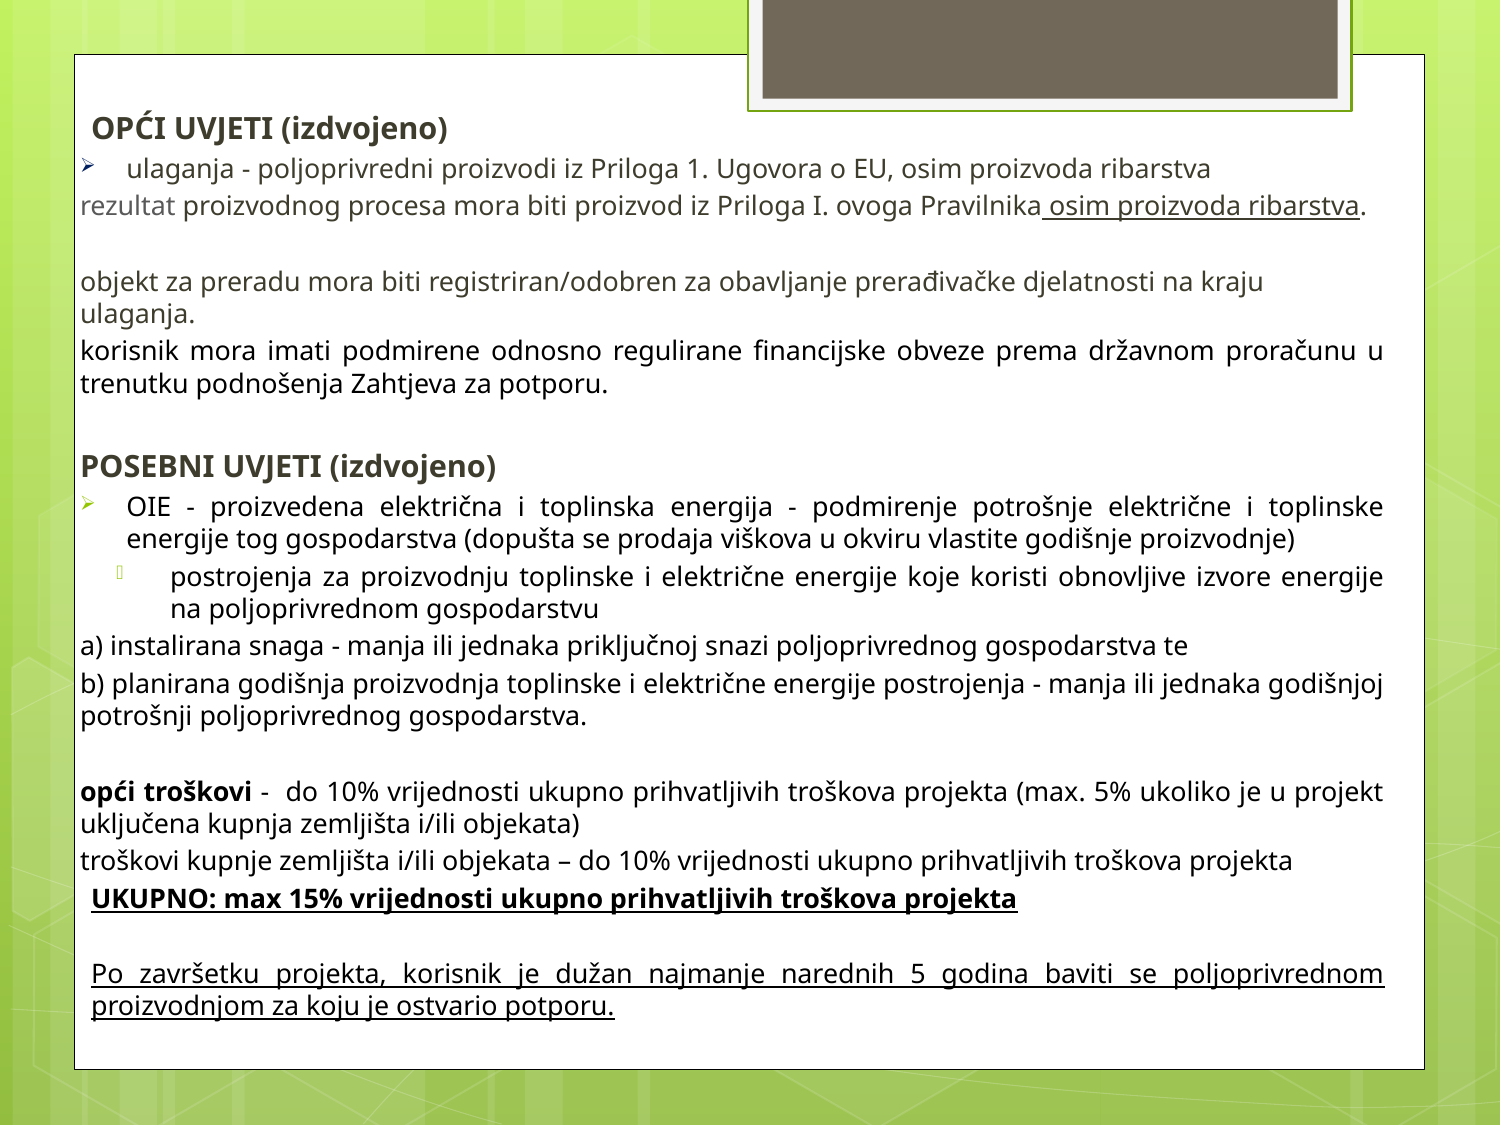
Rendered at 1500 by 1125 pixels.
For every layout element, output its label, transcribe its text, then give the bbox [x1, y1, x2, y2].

list OPĆI UVJETI (izdvojeno) ulaganja - poljoprivredni proizvodi iz Priloga 1. Ugovora o EU, osim proizvoda ribarstva rezultat proizvodnog procesa mora biti proizvod iz Priloga I. ovoga Pravilnika osim proizvoda ribarstva. objekt za preradu mora biti registriran/odobren za obavljanje prerađivačke djelatnosti na kraju ulaganja. korisnik mora imati podmirene odnosno regulirane financijske obveze prema državnom proračunu u trenutku podnošenja Zahtjeva za potporu. POSEBNI UVJETI (izdvojeno) OIE - proizvedena električna i toplinska energija - podmirenje potrošnje električne i toplinske energije tog gospodarstva (dopušta se prodaja viškova u okviru vlastite godišnje proizvodnje) postrojenja za proizvodnju toplinske i električne energije koje koristi obnovljive izvore energije na poljoprivrednom gospodarstvu a) instalirana snaga - manja ili jednaka priključnoj snazi poljoprivrednog gospodarstva te b) planirana godišnja proizvodnja toplinske i električne energije postrojenja - manja ili jednaka godišnjoj potrošnji poljoprivrednog gospodarstva. opći troškovi - do 10% vrijednosti ukupno prihvatljivih troškova projekta (max. 5% ukoliko je u projekt uključena kupnja zemljišta i/ili objekata) troškovi kupnje zemljišta i/ili objekata – do 10% vrijednosti ukupno prihvatljivih troškova projekta UKUPNO: max 15% vrijednosti ukupno prihvatljivih troškova projekta Po završetku projekta, korisnik je dužan najmanje narednih 5 godina baviti se poljoprivrednom proizvodnjom za koju je ostvario potporu. [64, 101, 1400, 1047]
